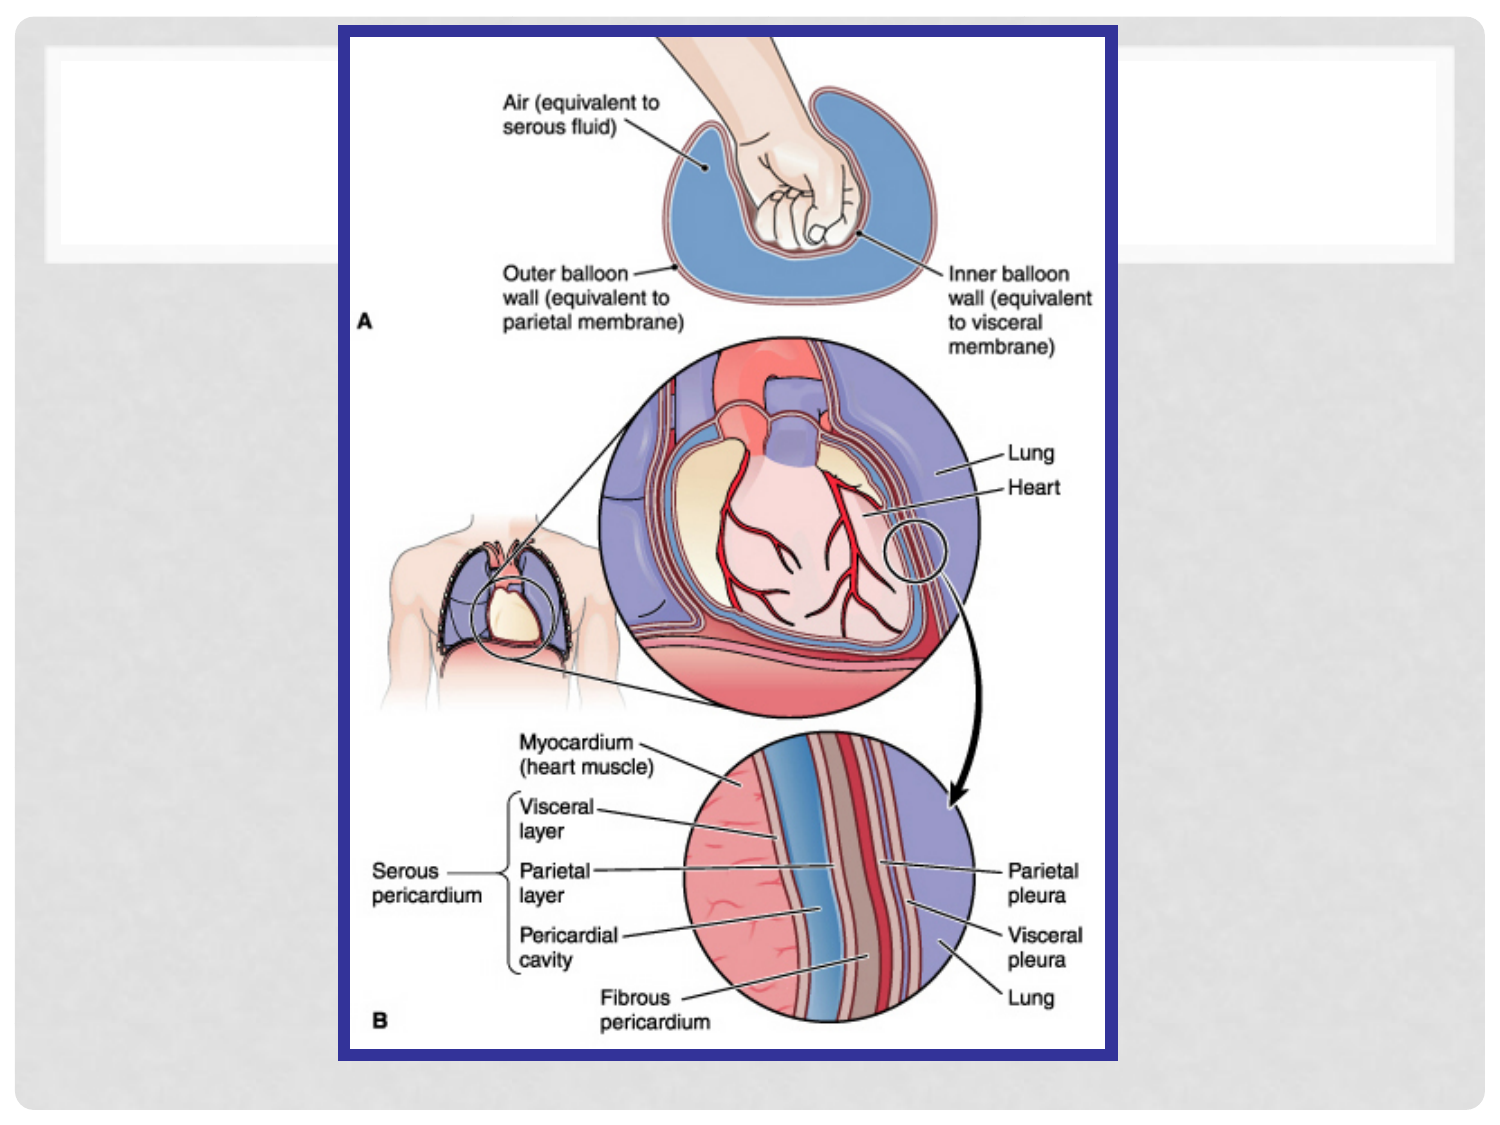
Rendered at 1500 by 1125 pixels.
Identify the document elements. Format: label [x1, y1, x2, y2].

list [349, 37, 1106, 1050]
